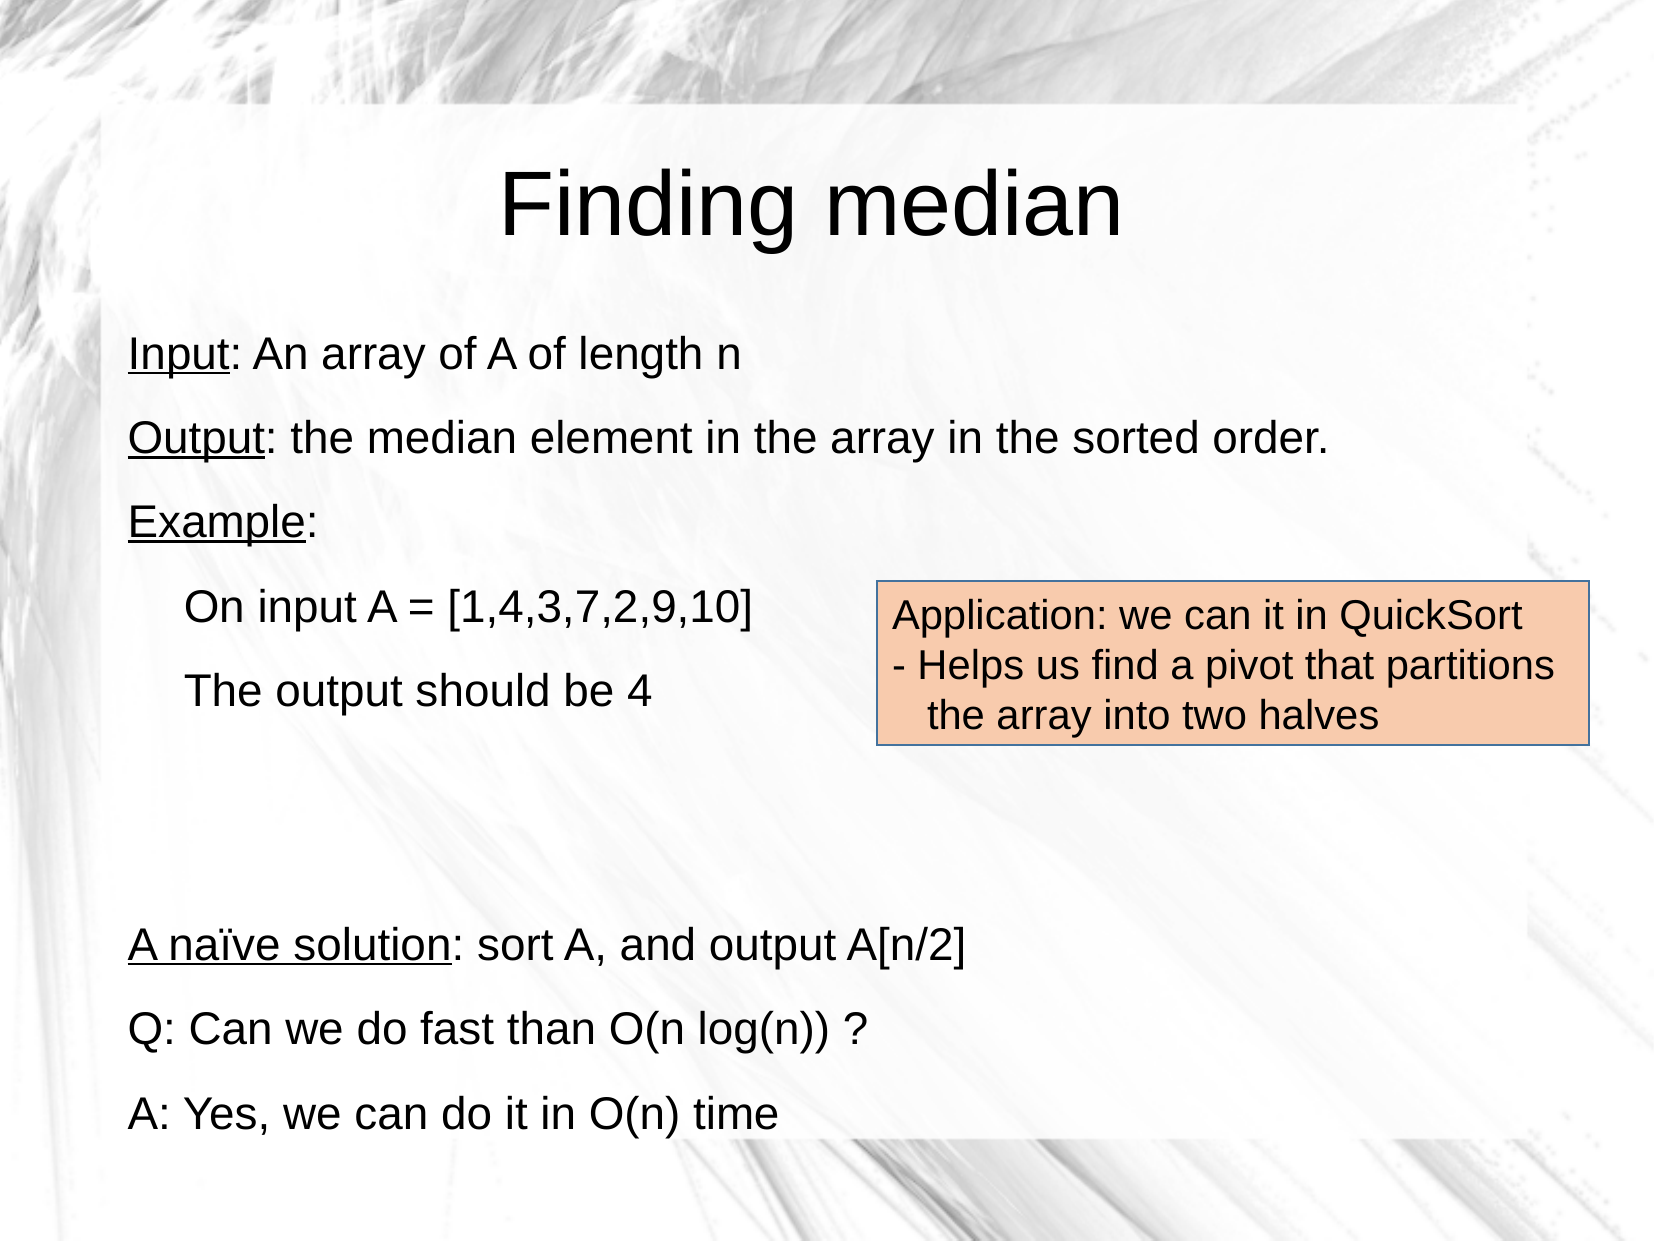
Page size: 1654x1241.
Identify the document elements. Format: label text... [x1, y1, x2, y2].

list Input: An array of A of length n Output: the median element in the array in the sorted order. Example: On input A = [1,4,3,7,2,9,10] The output should be 4 A naïve solution: sort A, and output A[n/2] Q: Can we do fast than O(n log(n)) ? A: Yes, we can do it in O(n) time [118, 319, 1571, 1109]
picture [0, 0, 1654, 1241]
text_box Application: we can it in QuickSort - Helps us find a pivot that partitions the array into two halves [876, 581, 1590, 745]
title Finding median [118, 93, 1506, 299]
